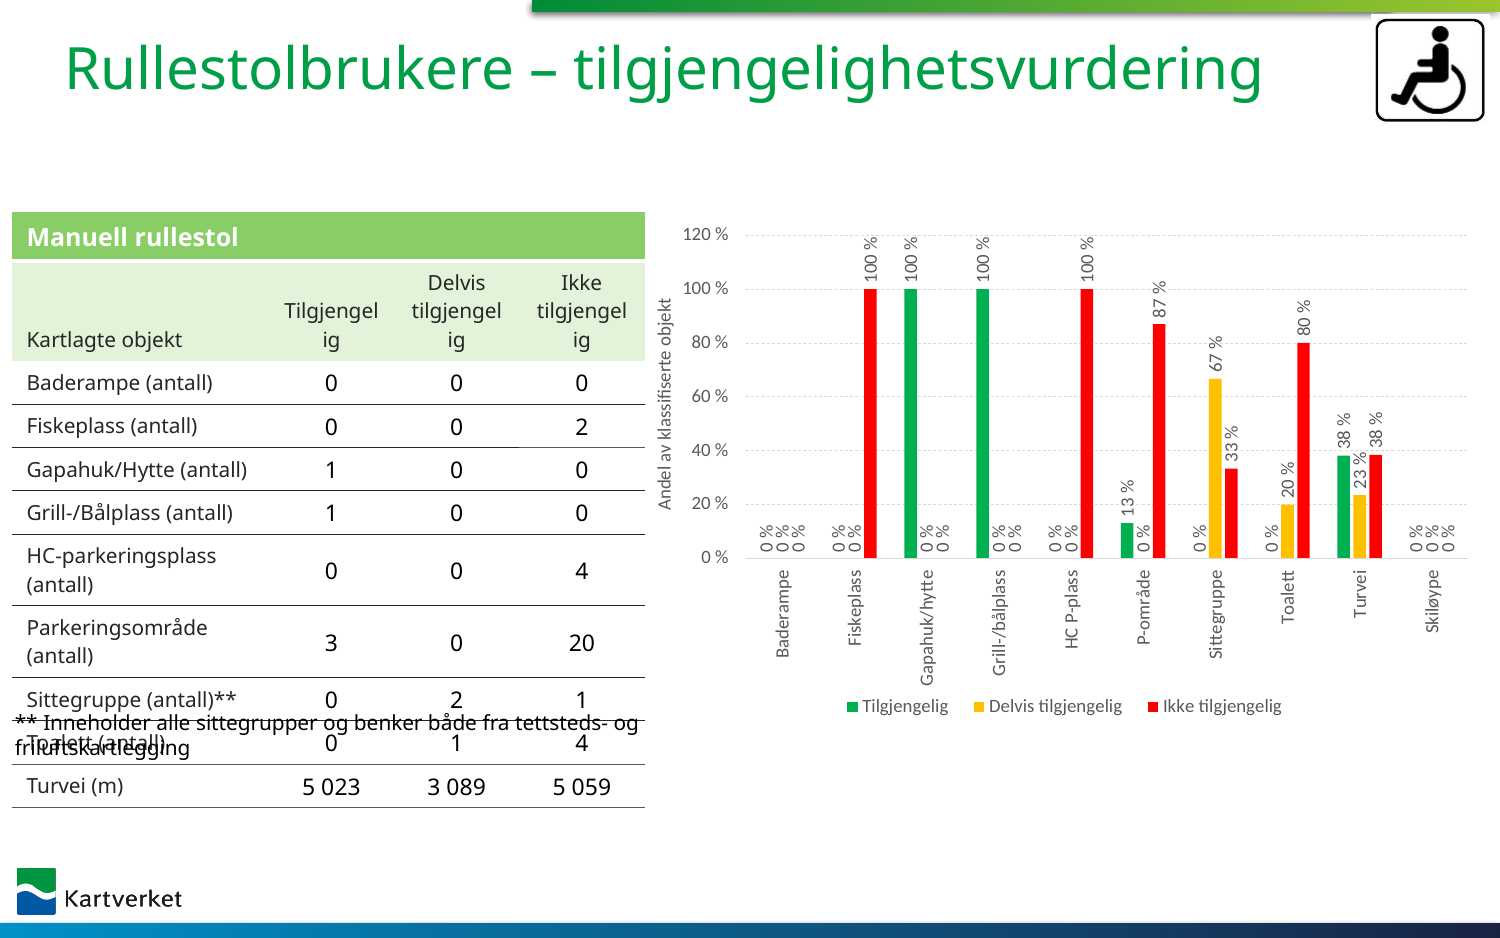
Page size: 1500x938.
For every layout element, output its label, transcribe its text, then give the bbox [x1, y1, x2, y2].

table_header Manuell rullestol [12, 212, 645, 259]
text_box ** Inneholder alle sittegrupper og benker både fra tettsteds- og friluftskartlegging [0, 702, 745, 768]
table_cell Ikke tilgjengelig [519, 263, 638, 361]
table_cell 0 [519, 448, 638, 490]
table_cell Delvis tilgjengelig [394, 263, 519, 361]
table_cell 0 [269, 405, 394, 447]
picture [643, 218, 1480, 728]
table_cell Gapahuk/Hytte (antall) [12, 448, 269, 490]
table_cell 2 [519, 405, 638, 447]
table_cell 0 [269, 535, 394, 605]
table_cell 2 [394, 678, 519, 702]
text_box Rullestolbrukere – tilgjengelighetsvurdering [49, 12, 1372, 109]
table_cell 0 [394, 606, 519, 677]
table_cell 0 [519, 361, 638, 404]
table_cell 5 023 [269, 768, 394, 807]
table_cell Baderampe (antall) [12, 361, 269, 404]
table_cell 0 [394, 361, 519, 404]
table_cell 1 [269, 491, 394, 534]
table_cell 1 [519, 678, 638, 702]
table_cell 1 [269, 448, 394, 490]
table_cell 0 [394, 491, 519, 534]
table_cell 3 089 [394, 768, 519, 807]
table_cell Sittegruppe (antall)** [12, 678, 269, 702]
table_cell 0 [394, 448, 519, 490]
table_cell 0 [269, 678, 394, 702]
table_cell Tilgjengelig [269, 263, 394, 361]
table_cell Parkeringsområde (antall) [12, 606, 269, 677]
table_cell 5 059 [519, 768, 645, 807]
table_cell Grill-/Bålplass (antall) [12, 491, 269, 534]
table_cell 4 [519, 535, 638, 605]
table_cell 0 [269, 361, 394, 404]
table_cell HC-parkeringsplass (antall) [12, 535, 269, 605]
table_cell 0 [394, 535, 519, 605]
table_cell Fiskeplass (antall) [12, 405, 269, 447]
picture [1371, 13, 1491, 127]
table_cell Turvei (m) [12, 768, 269, 807]
table_cell 3 [269, 606, 394, 677]
table_cell Kartlagte objekt [12, 263, 269, 361]
table_cell 20 [519, 606, 638, 677]
table_cell 0 [394, 405, 519, 447]
table_cell 0 [519, 491, 638, 534]
